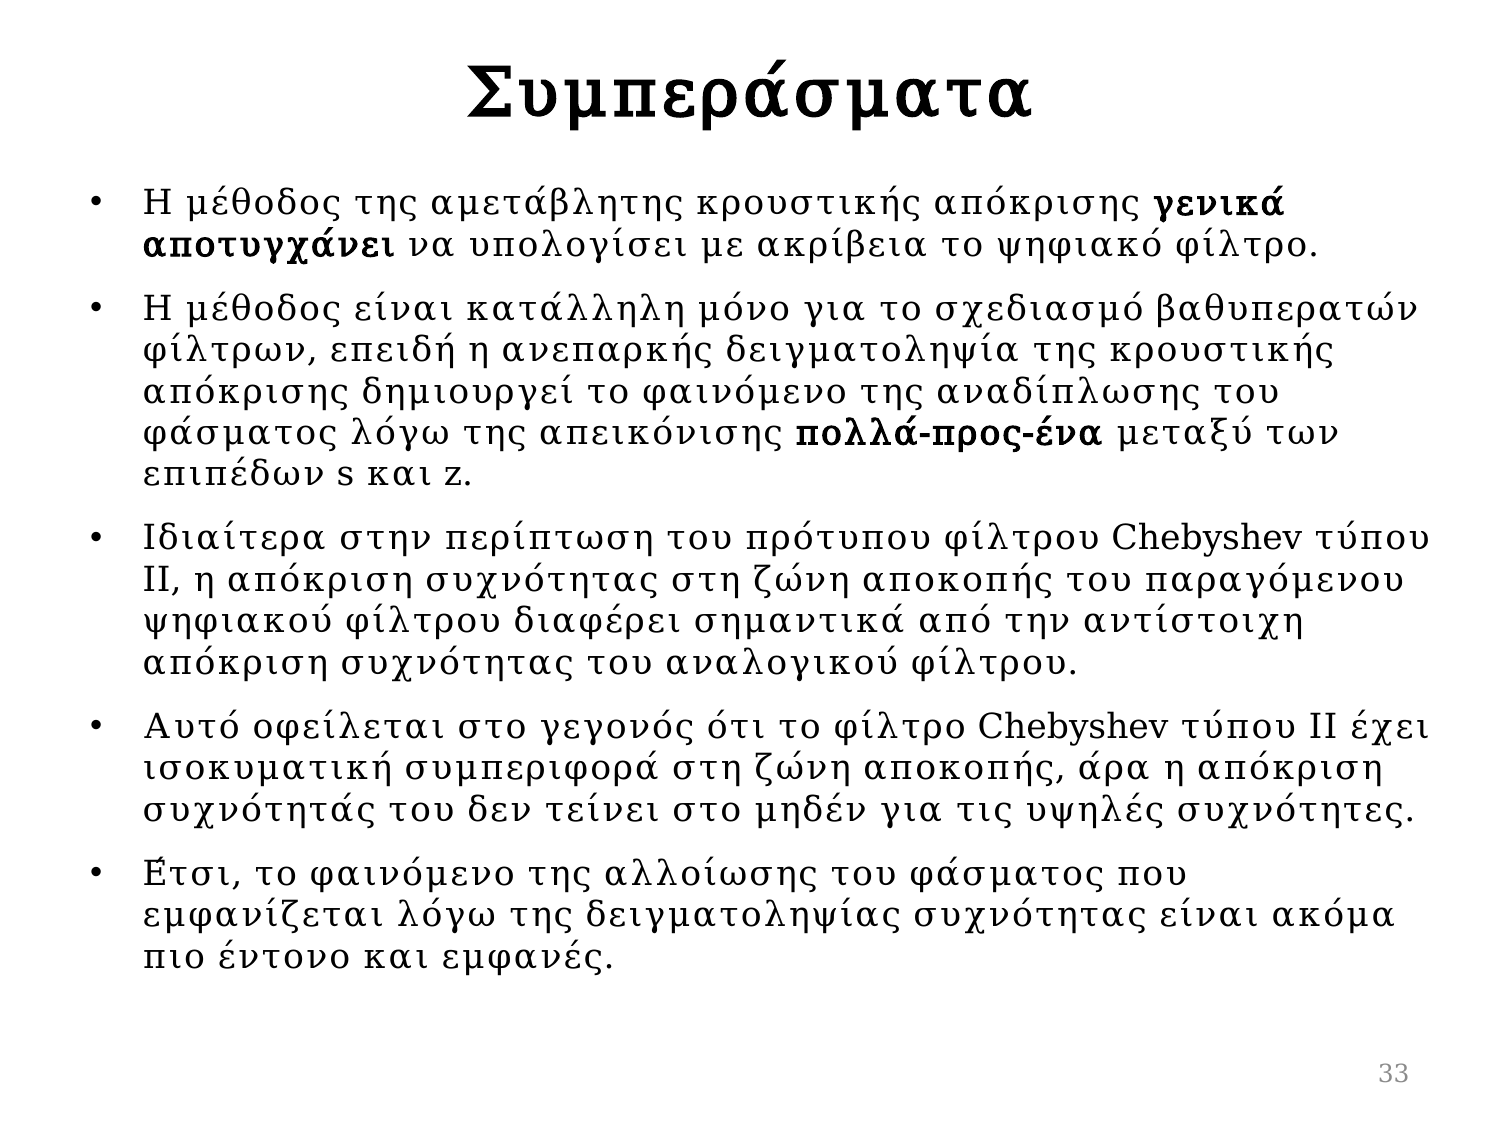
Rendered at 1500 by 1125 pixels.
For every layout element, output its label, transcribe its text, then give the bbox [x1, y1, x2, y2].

list Η μέθοδος της αμετάβλητης κρουστικής απόκρισης γενικά αποτυγχάνει να υπολογίσει με ακρίβεια το ψηφιακό φίλτρο. Η μέθοδος είναι κατάλληλη μόνο για το σχεδιασμό βαθυπερατών φίλτρων, επειδή η ανεπαρκής δειγματοληψία της κρουστικής απόκρισης δημιουργεί το φαινόμενο της αναδίπλωσης του φάσματος λόγω της απεικόνισης πολλά-προς-ένα μεταξύ των επιπέδων s και z. Ιδιαίτερα στην περίπτωση του πρότυπου φίλτρου Chebyshev τύπου ΙI, η απόκριση συχνότητας στη ζώνη αποκοπής του παραγόμενου ψηφιακού φίλτρου διαφέρει σημαντικά από την αντίστοιχη απόκριση συχνότητας του αναλογικού φίλτρου. Αυτό οφείλεται στο γεγονός ότι το φίλτρο Chebyshev τύπου ΙΙ έχει ισοκυματική συμπεριφορά στη ζώνη αποκοπής, άρα η απόκριση συχνότητάς του δεν τείνει στο μηδέν για τις υψηλές συχνότητες. Έτσι, το φαινόμενο της αλλοίωσης του φάσματος που εμφανίζεται λόγω της δειγματοληψίας συχνότητας είναι ακόμα πιο έντονο και εμφανές. [75, 172, 1447, 1024]
title Συμπεράσματα [75, 19, 1425, 159]
slide_number 33 [1222, 1042, 1425, 1103]
